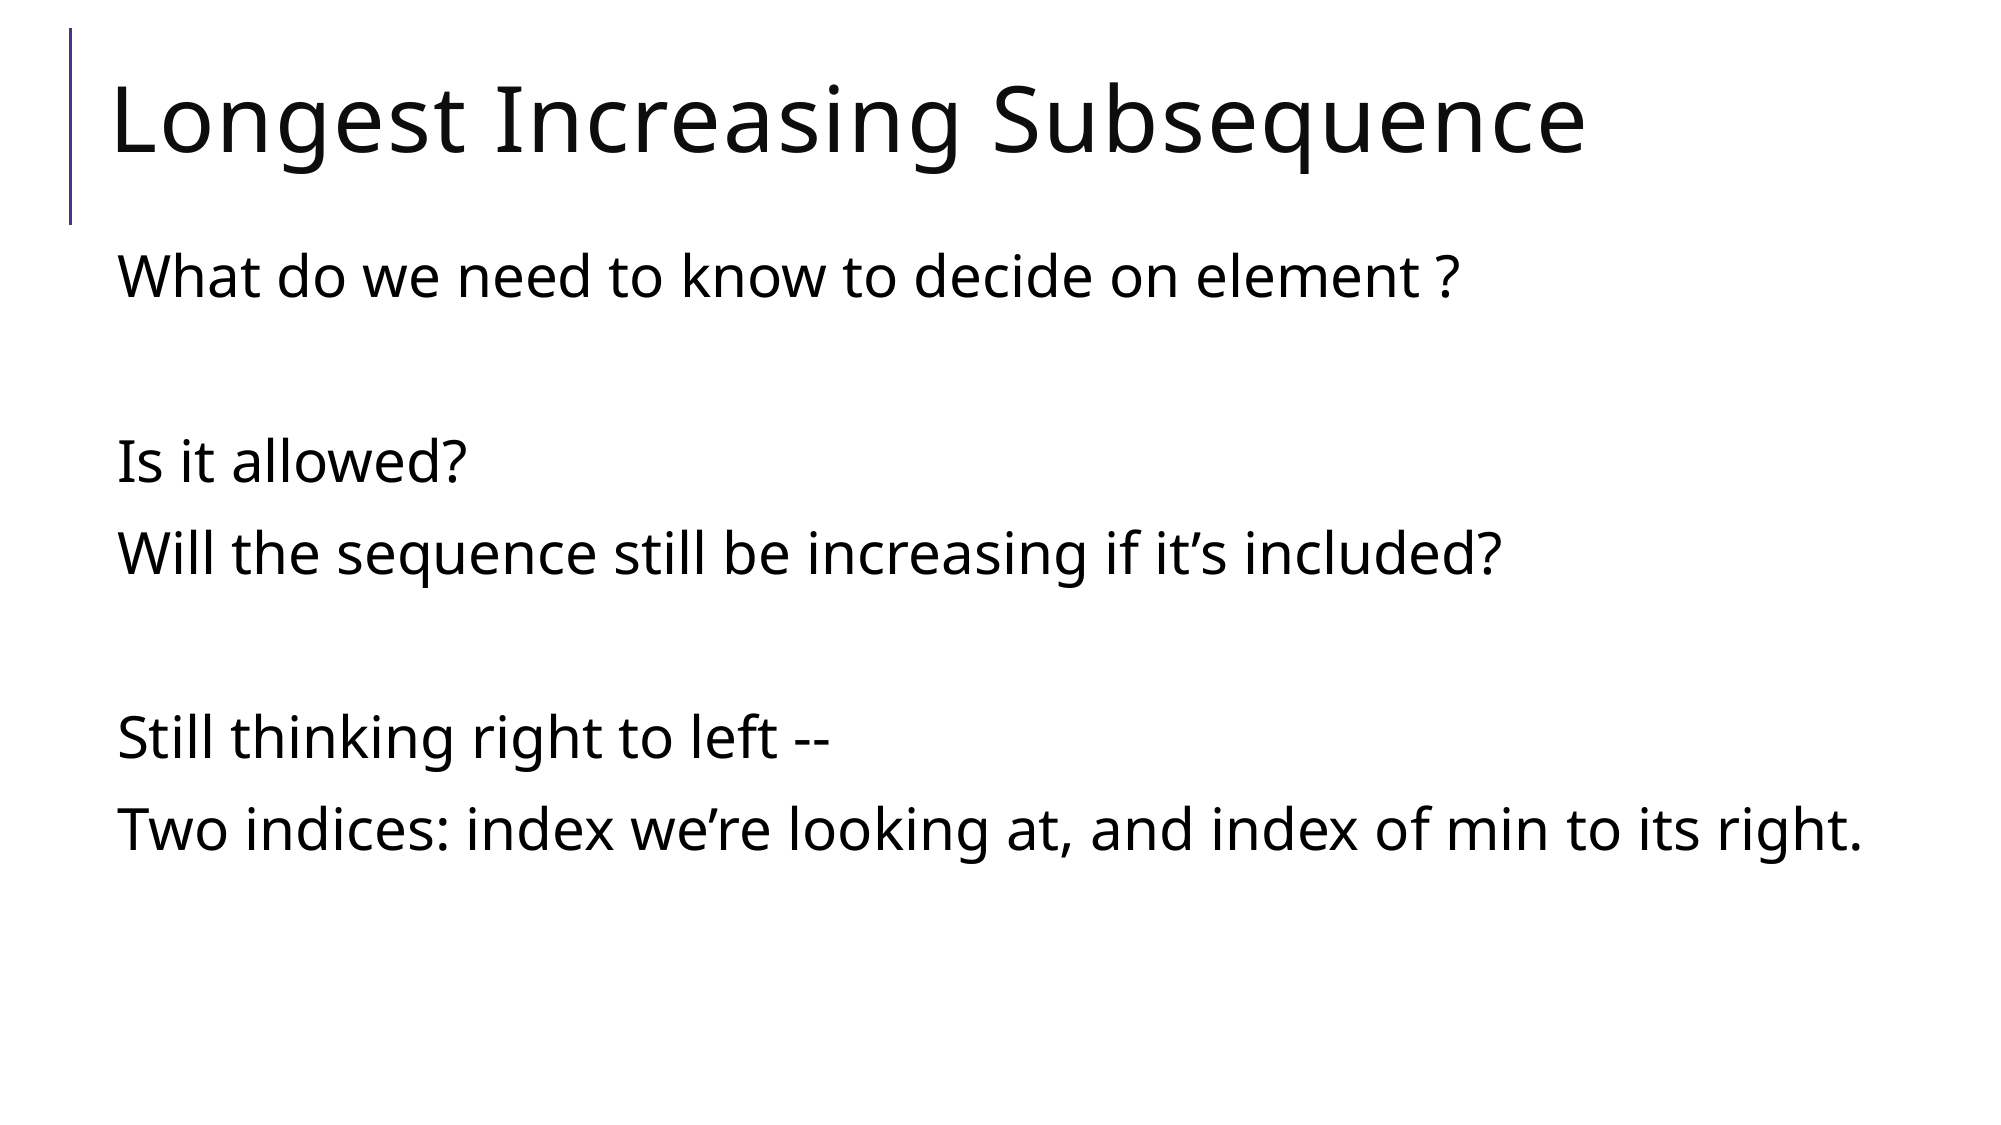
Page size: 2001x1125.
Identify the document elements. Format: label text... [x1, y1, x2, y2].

title Longest Increasing Subsequence [94, 43, 1930, 210]
